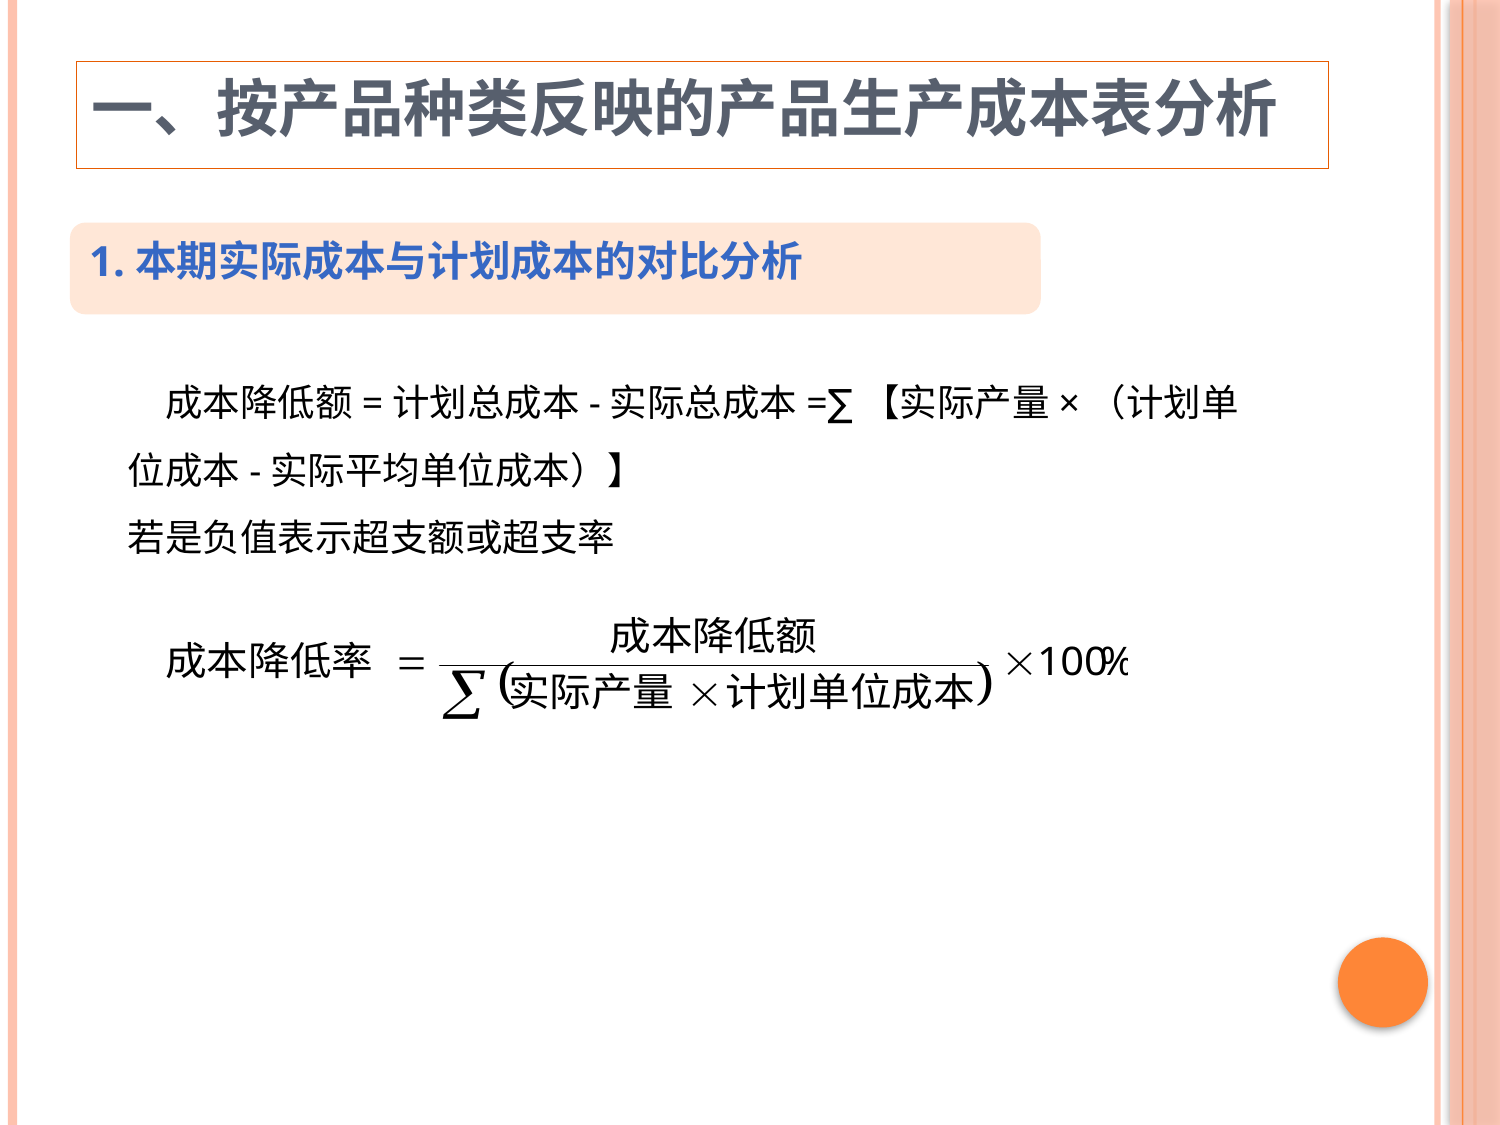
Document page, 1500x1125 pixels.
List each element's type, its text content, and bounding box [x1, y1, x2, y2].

text_box 1.本期实际成本与计划成本的对比分析 [69, 222, 1041, 315]
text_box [159, 609, 1128, 729]
text_box 成本降低额=计划总成本-实际总成本=∑【实际产量×（计划单位成本-实际平均单位成本）】 若是负值表示超支额或超支率 [113, 349, 1289, 567]
text_box 一、按产品种类反映的产品生产成本表分析 [76, 61, 1329, 169]
